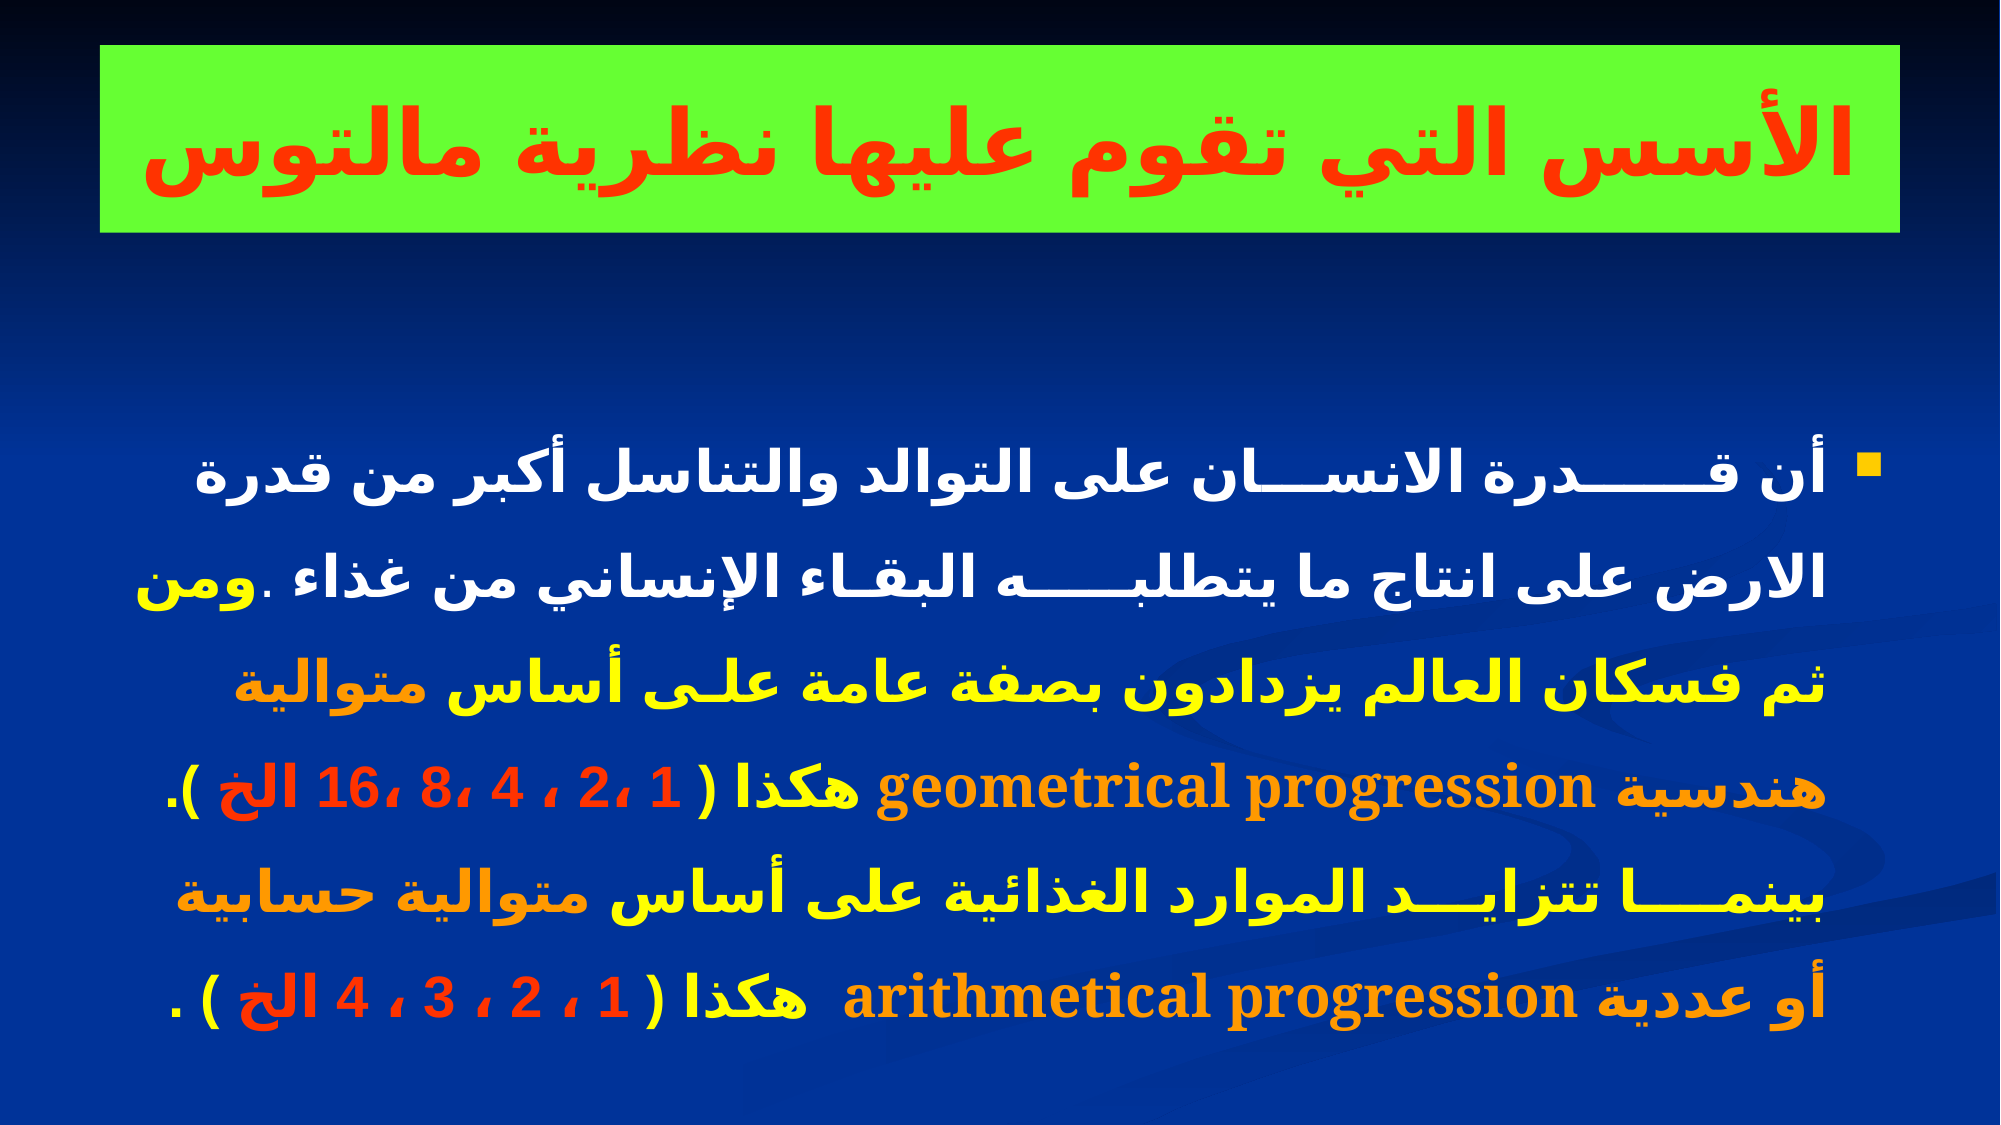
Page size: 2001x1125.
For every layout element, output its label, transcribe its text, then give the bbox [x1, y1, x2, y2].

list أن قــــــدرة الانســـان على التوالد والتناسل أكبر من قدرة الارض على انتاج ما يتطلبـــــه البقـاء الإنساني من غذاء .ومن ثم فسكان العالم يزدادون بصفة عامة علـى أساس متوالية هندسية geometrical progression هكذا ( 1 ،2 ، 4 ،8 ،16 الخ ). بينمــــا تتزايـــد الموارد الغذائية على أساس متوالية حسابية أو عددية arithmetical progression هكذا ( 1 ، 2 ، 3 ، 4 الخ ) . [99, 262, 1900, 1005]
title الأسس التي تقوم عليها نظرية مالتوس [99, 45, 1900, 233]
